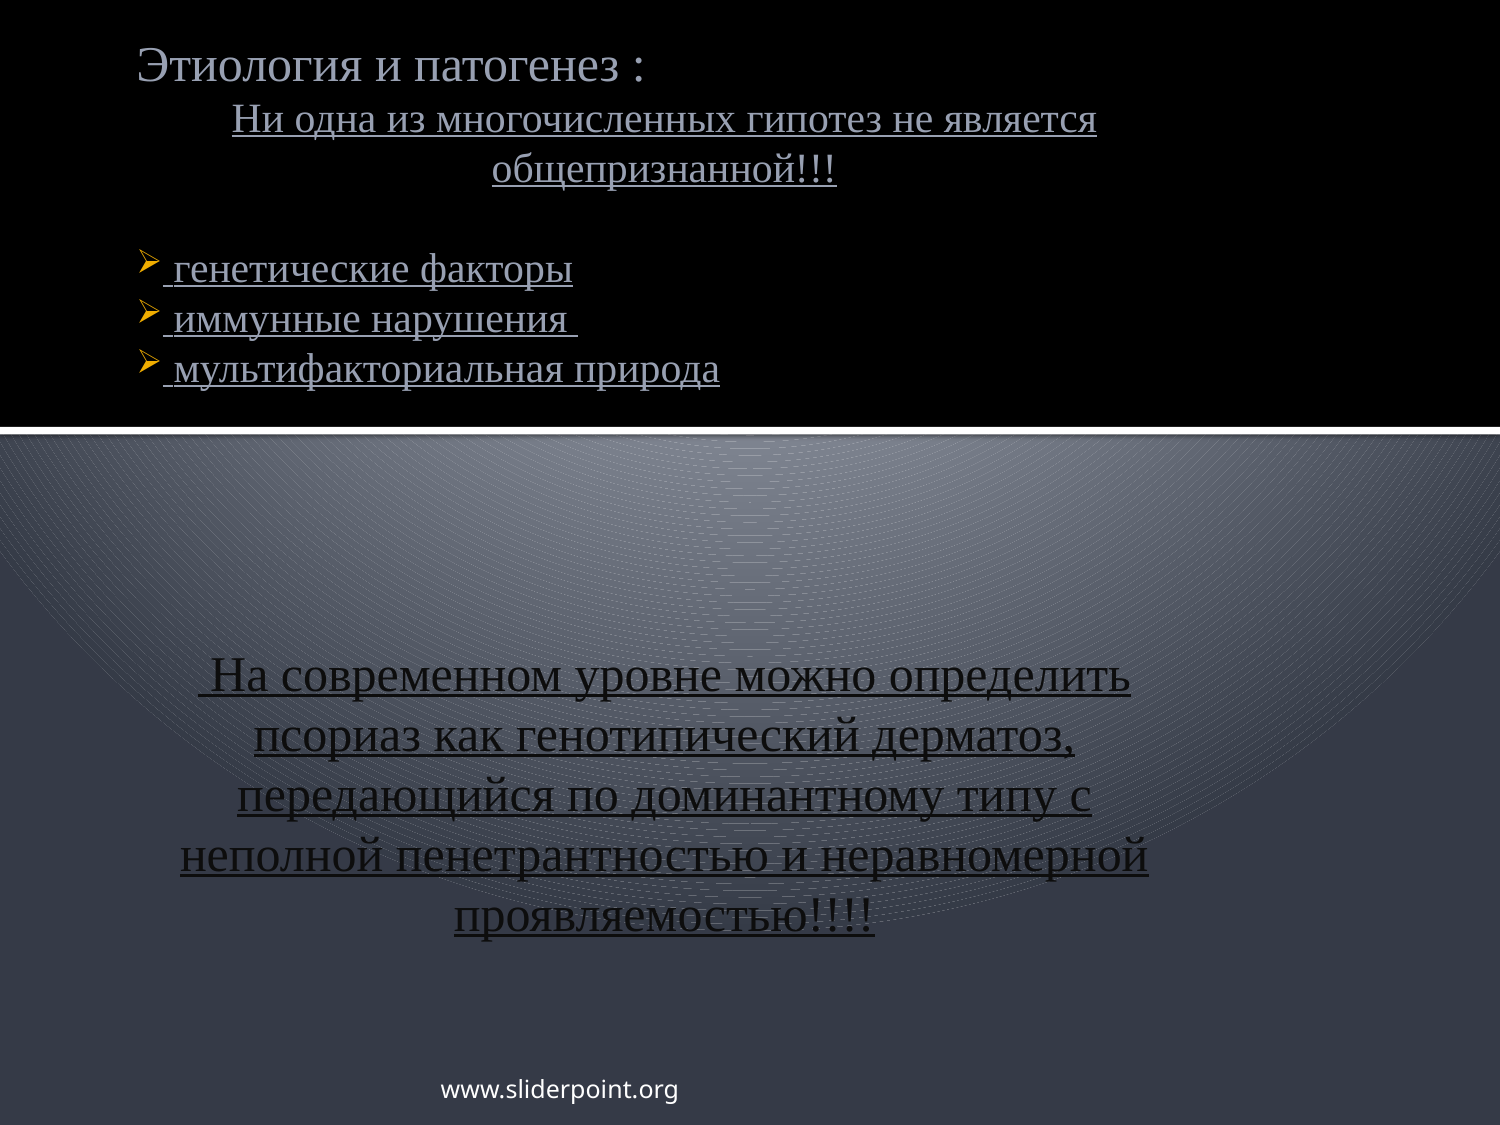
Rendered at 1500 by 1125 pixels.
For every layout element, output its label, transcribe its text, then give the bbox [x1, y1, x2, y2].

list Этиология и патогенез : Ни одна из многочисленных гипотез не является общепризнанной!!! генетические факторы иммунные нарушения мультифакториальная природа На современном уровне можно определить псориаз как генотипический дерматоз, передающийся по доминантному типу с неполной пенетрантностью и неравномерной проявляемостью!!!! [112, 30, 1200, 1094]
footer www.sliderpoint.org [433, 1062, 1337, 1108]
